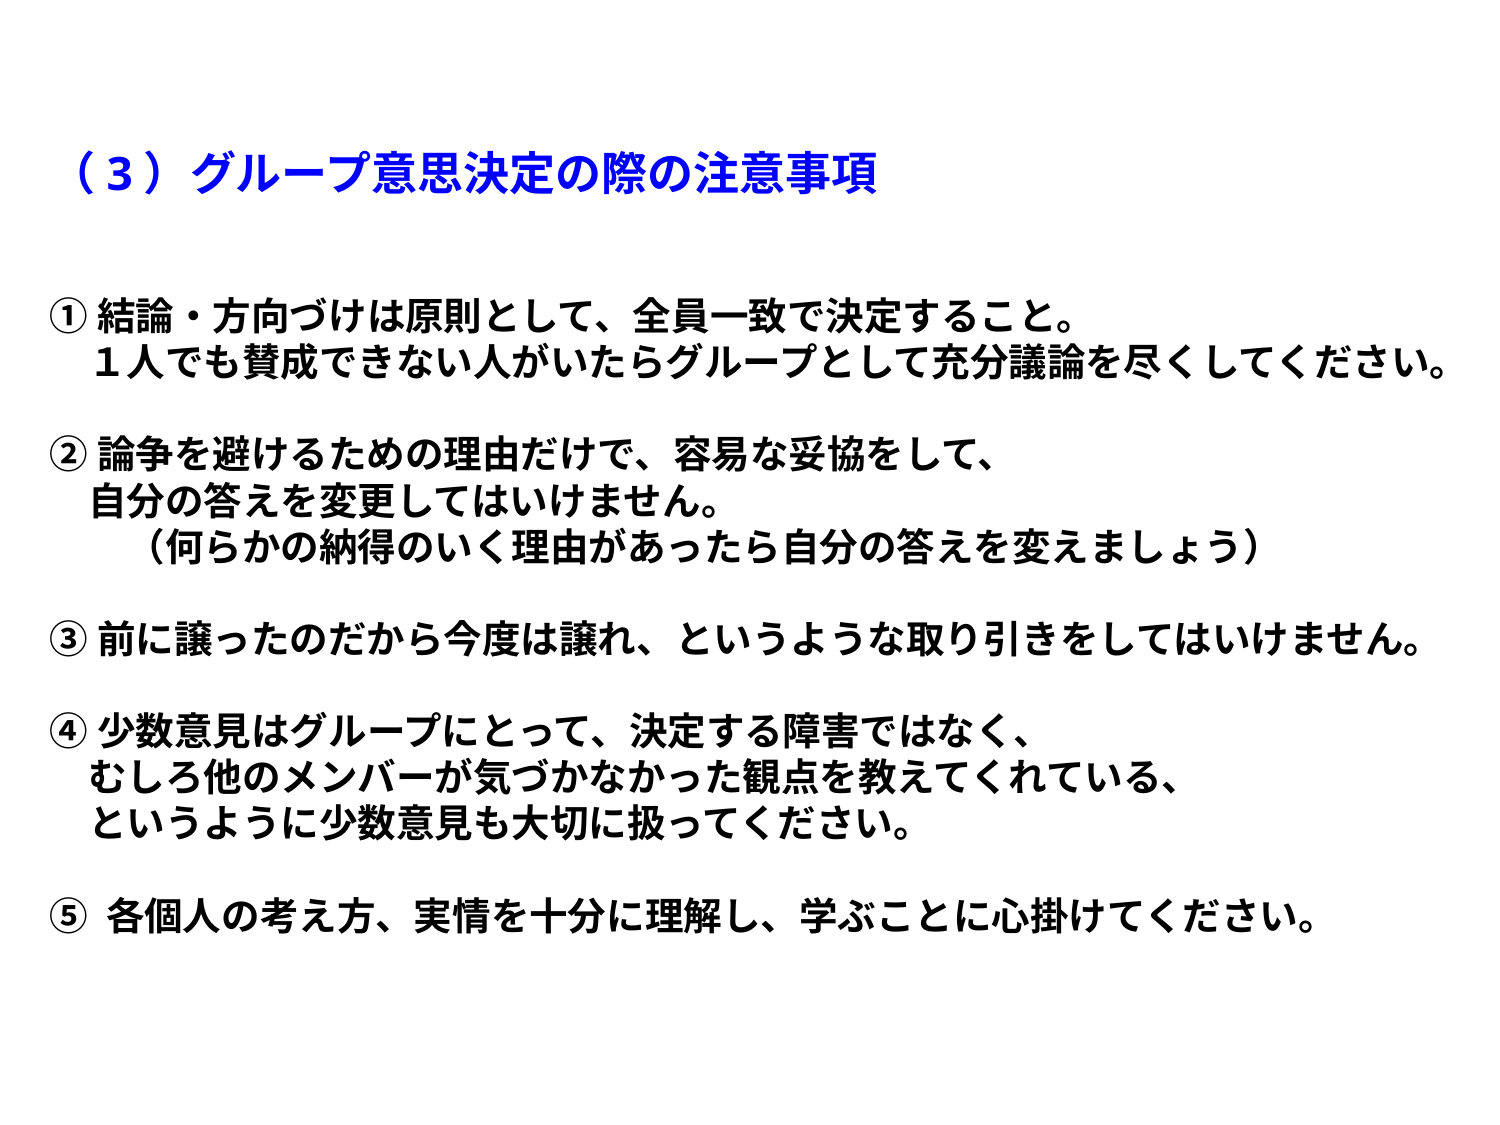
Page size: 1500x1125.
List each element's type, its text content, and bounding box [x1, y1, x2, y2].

text_box （3）グループ意思決定の際の注意事項 ①結論・方向づけは原則として、全員一致で決定すること。 １人でも賛成できない人がいたらグループとして充分議論を尽くしてください。 ②論争を避けるための理由だけで、容易な妥協をして、 自分の答えを変更してはいけません。 （何らかの納得のいく理由があったら自分の答えを変えましょう） ③前に譲ったのだから今度は譲れ、というような取り引きをしてはいけません。 ④少数意見はグループにとって、決定する障害ではなく、 むしろ他のメンバーが気づかなかった観点を教えてくれている、 というように少数意見も大切に扱ってください。 ⑤ 各個人の考え方、実情を十分に理解し、学ぶことに心掛けてください。 [34, 137, 1500, 946]
